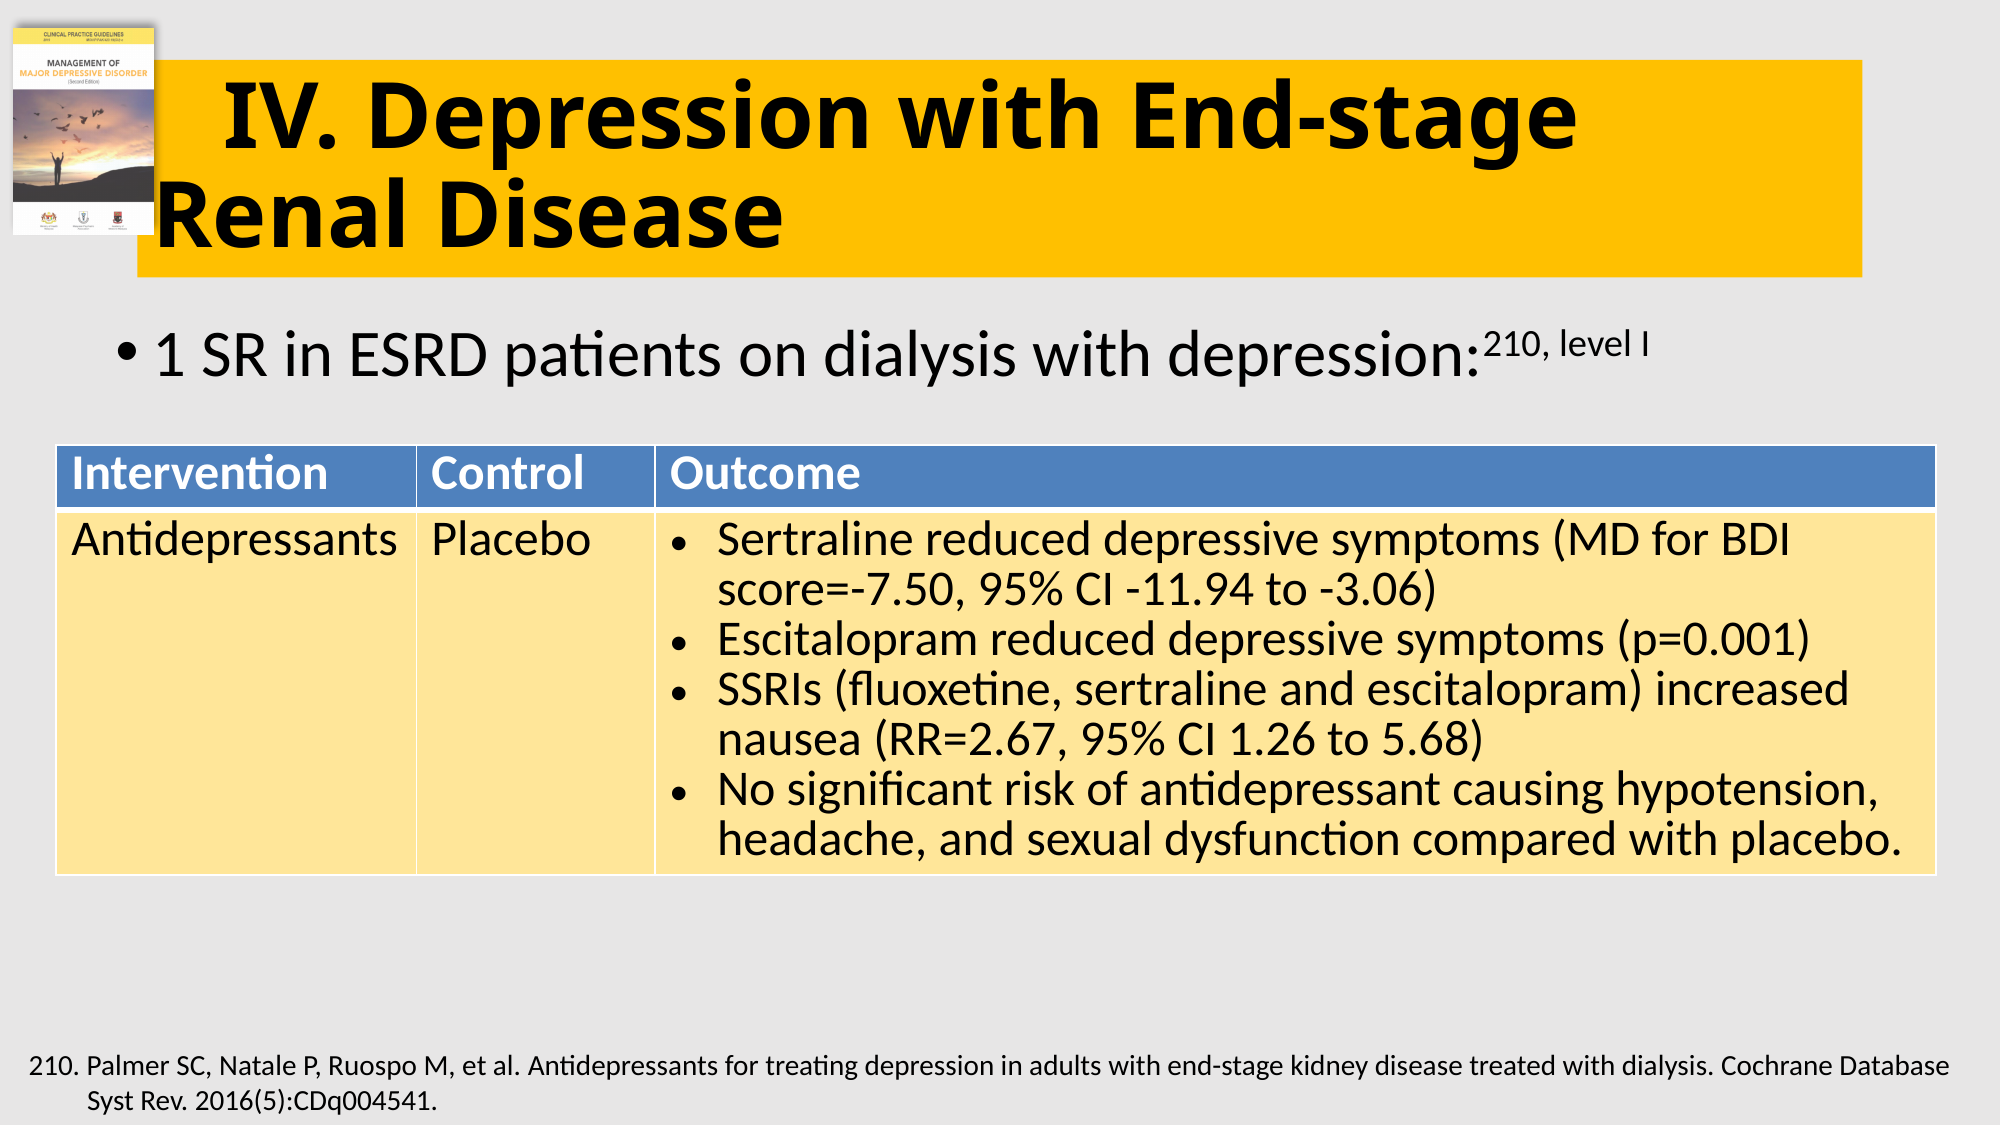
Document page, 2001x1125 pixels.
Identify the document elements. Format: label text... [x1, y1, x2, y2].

table_header Outcome [656, 446, 1935, 507]
table_cell Antidepressants [57, 513, 416, 874]
text_box 210. Palmer SC, Natale P, Ruospo M, et al. Antidepressants for treating depression in adults with end-stage kidney disease treated with dialysis. Cochrane Database Syst Rev. 2016(5):CDq004541. [13, 1039, 2000, 1124]
table_header Control [417, 446, 654, 507]
table_cell Placebo [417, 513, 654, 874]
title IV. Depression with End-stage Renal Disease [137, 59, 1863, 278]
picture [13, 28, 154, 235]
list 1 SR in ESRD patients on dialysis with depression:210, level I [100, 311, 1892, 412]
table_cell Sertraline reduced depressive symptoms (MD for BDI score=-7.50, 95% CI -11.94 to -3.06) Escitalopram reduced depressive symptoms (p=0.001) SSRIs (fluoxetine, sertraline and escitalopram) increased nausea (RR=2.67, 95% CI 1.26 to 5.68) No significant risk of antidepressant causing hypotension, headache, and sexual dysfunction compared with placebo. [656, 513, 1935, 874]
table_header Intervention [57, 446, 416, 507]
